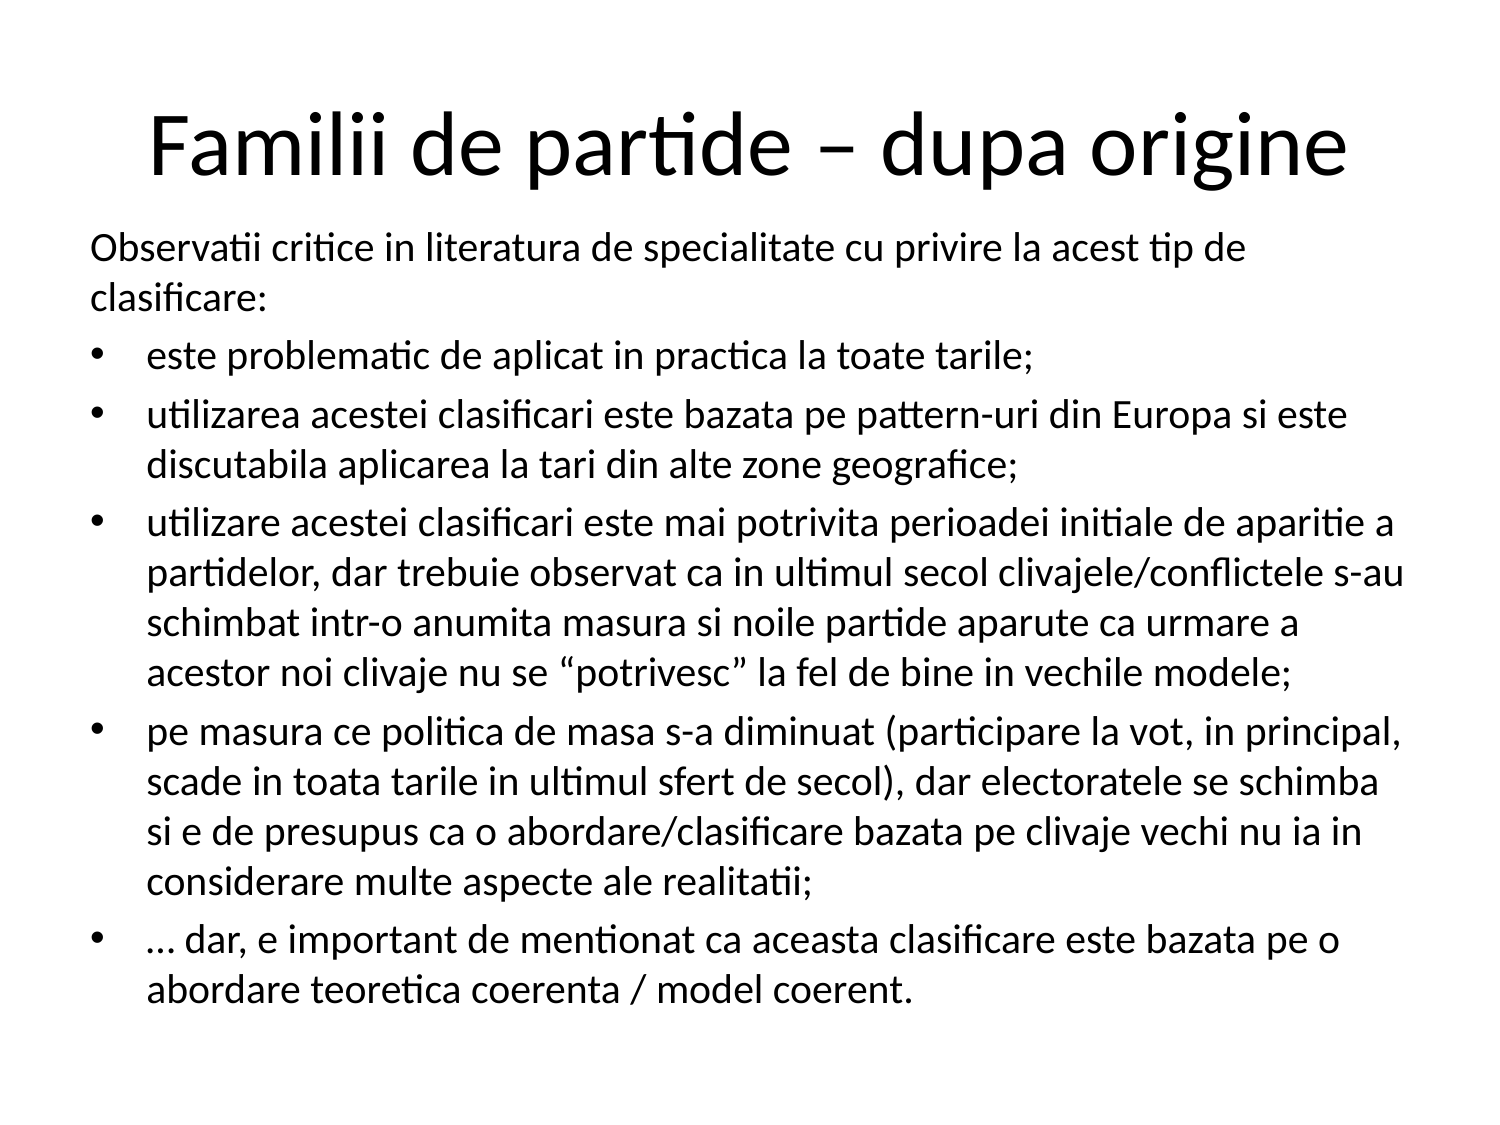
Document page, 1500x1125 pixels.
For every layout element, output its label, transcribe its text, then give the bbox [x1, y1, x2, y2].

title Familii de partide – dupa origine [75, 45, 1425, 212]
list Observatii critice in literatura de specialitate cu privire la acest tip de clasificare: este problematic de aplicat in practica la toate tarile; utilizarea acestei clasificari este bazata pe pattern-uri din Europa si este discutabila aplicarea la tari din alte zone geografice; utilizare acestei clasificari este mai potrivita perioadei initiale de aparitie a partidelor, dar trebuie observat ca in ultimul secol clivajele/conflictele s-au schimbat intr-o anumita masura si noile partide aparute ca urmare a acestor noi clivaje nu se “potrivesc” la fel de bine in vechile modele; pe masura ce politica de masa s-a diminuat (participare la vot, in principal, scade in toata tarile in ultimul sfert de secol), dar electoratele se schimba si e de presupus ca o abordare/clasificare bazata pe clivaje vechi nu ia in considerare multe aspecte ale realitatii; … dar, e important de mentionat ca aceasta clasificare este bazata pe o abordare teoretica coerenta / model coerent. [75, 212, 1425, 1050]
